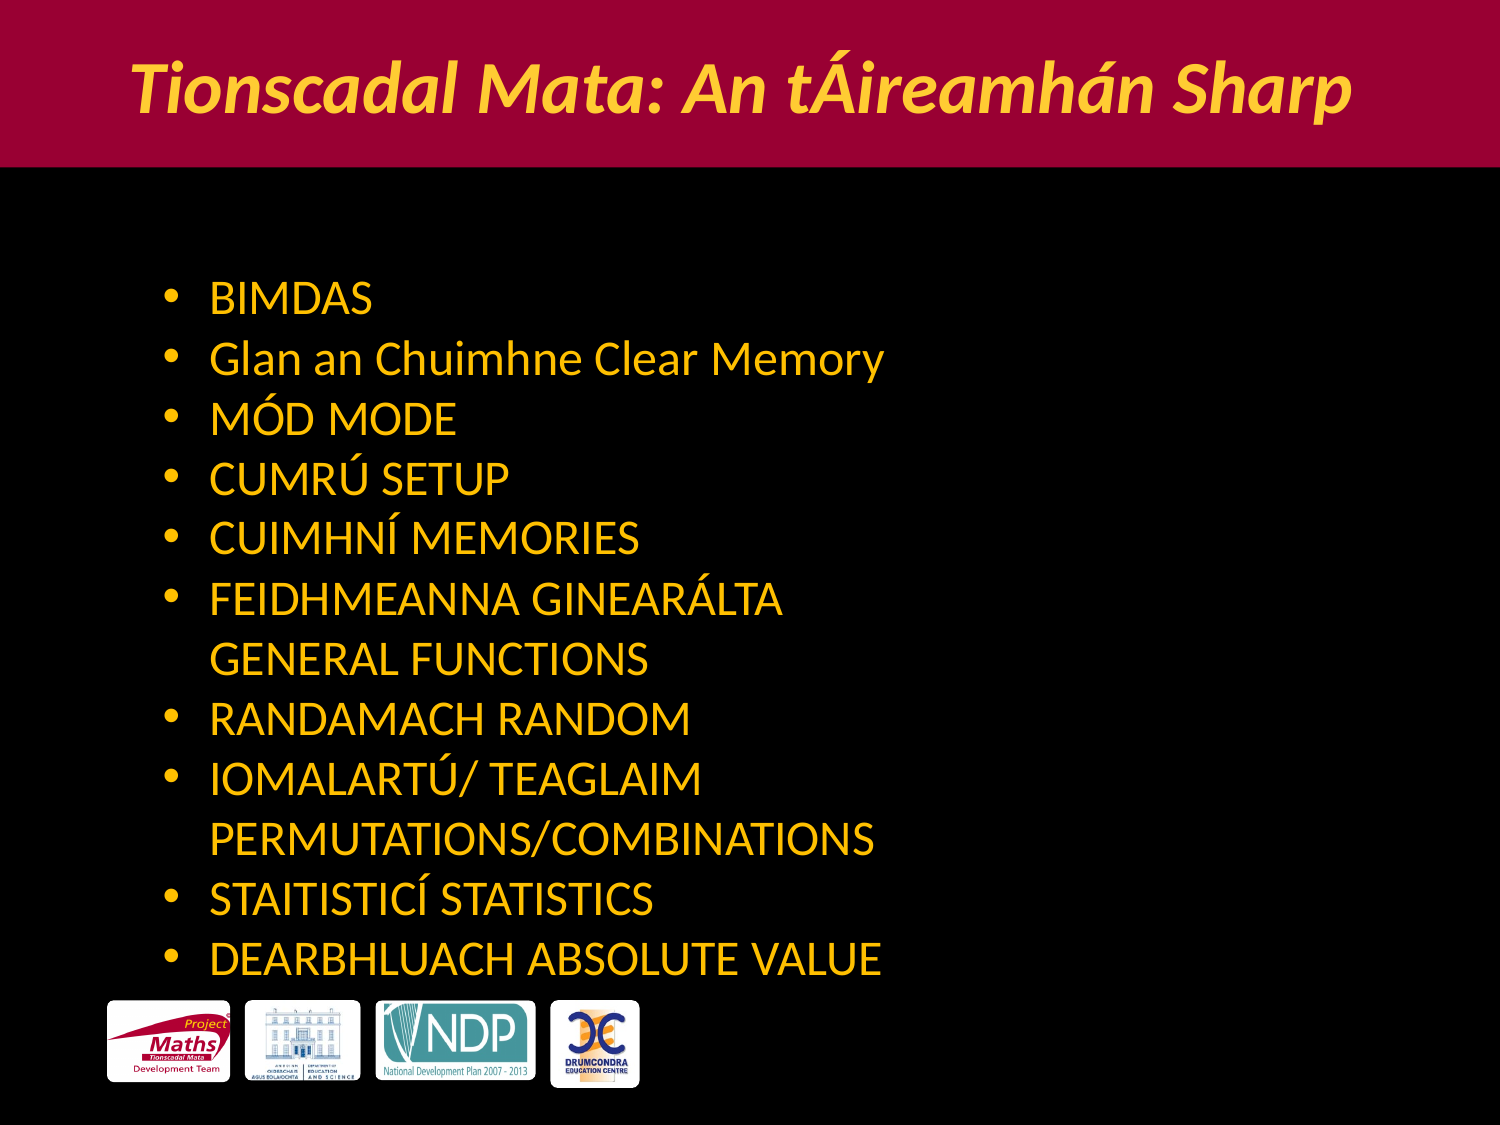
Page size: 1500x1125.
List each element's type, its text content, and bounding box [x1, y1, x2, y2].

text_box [106, 999, 640, 1089]
text_box BIMDAS Glan an Chuimhne Clear Memory MÓD MODE CUMRÚ SETUP CUIMHNÍ MEMORIES FEIDHMEANNA GINEARÁLTA GENERAL FUNCTIONS RANDAMACH RANDOM IOMALARTÚ/ TEAGLAIM PERMUTATIONS/COMBINATIONS STAITISTICÍ STATISTICS DEARBHLUACH ABSOLUTE VALUE [119, 229, 983, 766]
text_box Tionscadal Mata: An tÁireamhán Sharp [0, 0, 1500, 168]
